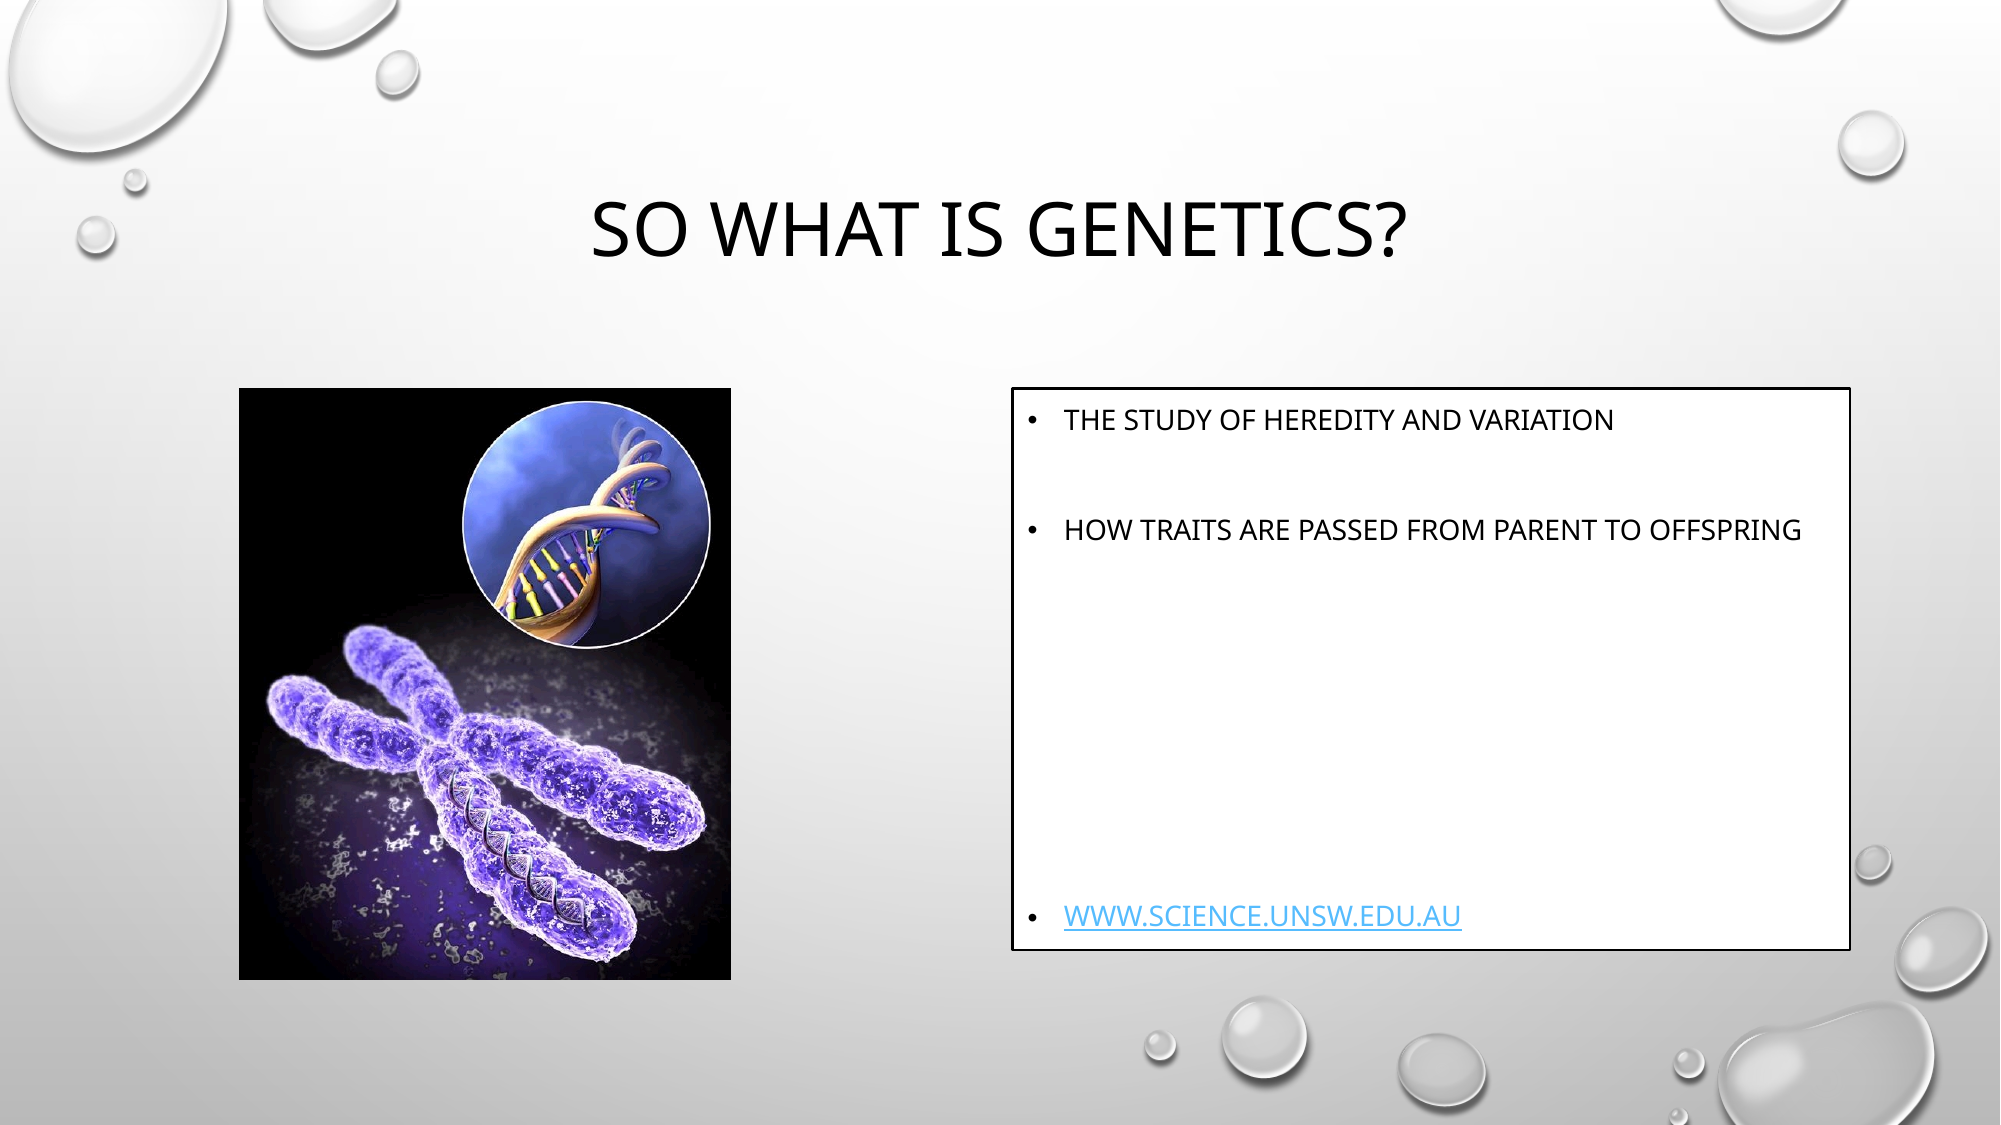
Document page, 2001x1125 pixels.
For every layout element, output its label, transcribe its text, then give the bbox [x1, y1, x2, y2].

list The study of heredity and variation How traits are passed from parent to offspring www.science.unsw.edu.au [1011, 387, 1851, 951]
picture [0, 0, 2000, 1125]
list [239, 388, 731, 981]
title So what is genetics? [149, 101, 1851, 364]
